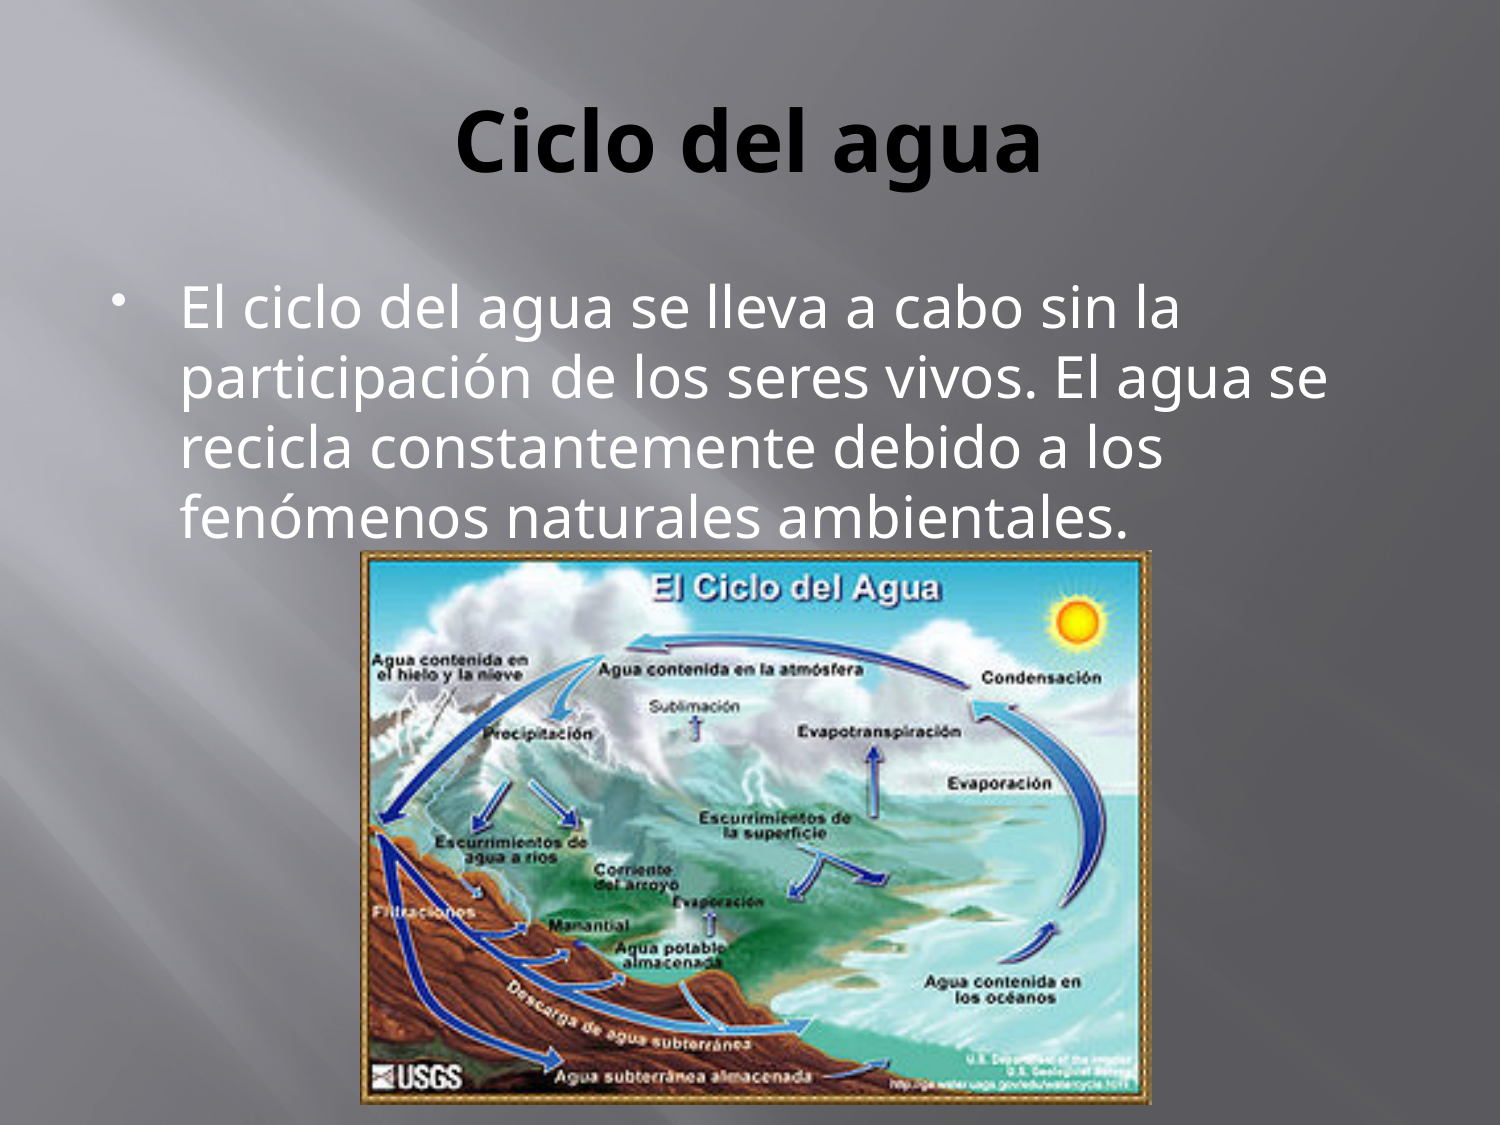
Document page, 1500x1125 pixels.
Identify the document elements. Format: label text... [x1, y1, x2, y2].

title Ciclo del agua [75, 45, 1425, 233]
picture [359, 550, 1152, 1105]
list El ciclo del agua se lleva a cabo sin la participación de los seres vivos. El agua se recicla constantemente debido a los fenómenos naturales ambientales. [75, 262, 1425, 587]
